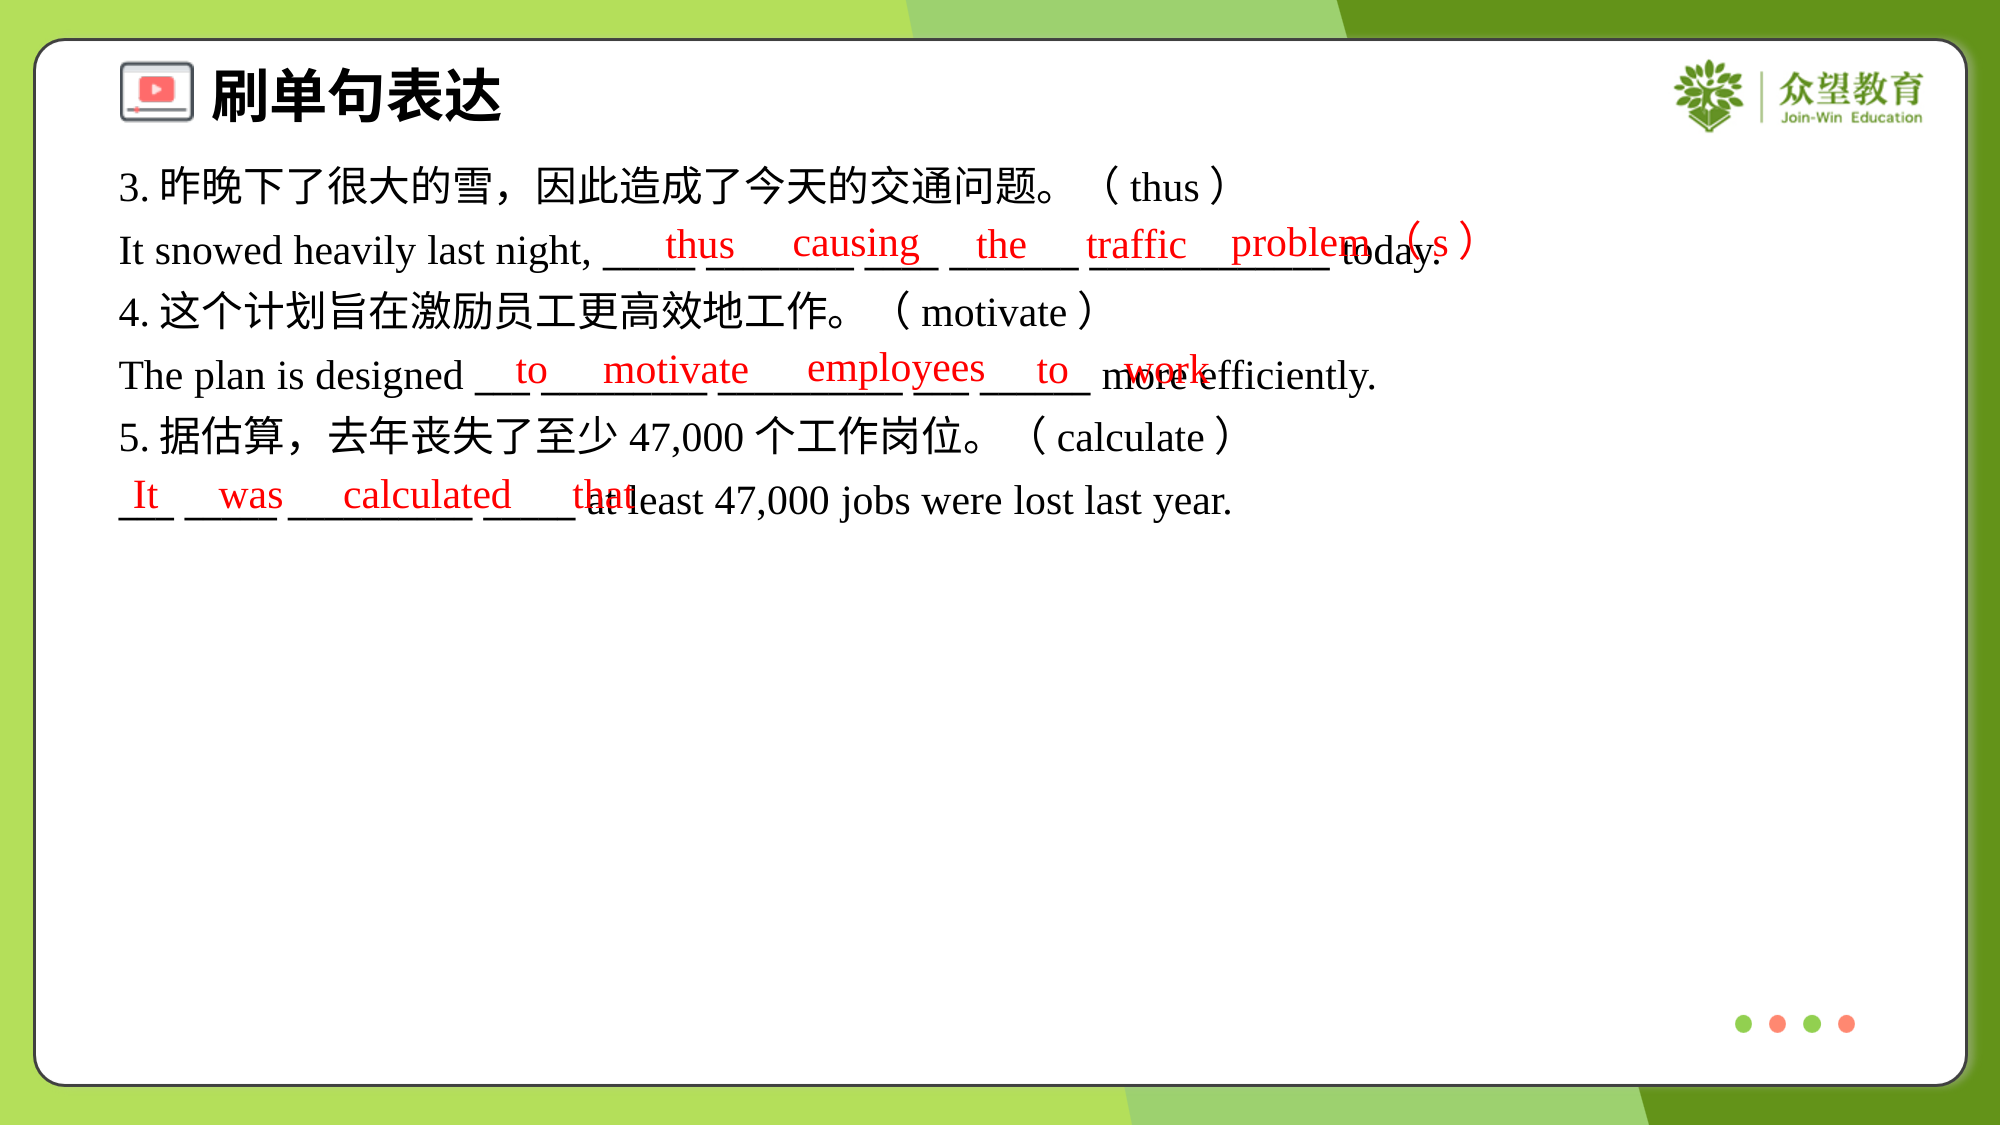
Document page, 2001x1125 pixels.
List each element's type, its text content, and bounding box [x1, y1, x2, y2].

picture [0, 0, 2000, 1125]
text_box traffic [1081, 203, 1192, 262]
text_box was [213, 453, 289, 512]
text_box thus [660, 203, 740, 262]
text_box causing [788, 201, 925, 260]
text_box to [511, 328, 553, 387]
text_box It [128, 453, 163, 512]
text_box the [971, 203, 1032, 262]
text_box problem（s） [1242, 201, 1490, 260]
text_box motivate [598, 328, 754, 387]
text_box work [1119, 328, 1215, 387]
text_box calculated [338, 453, 517, 512]
text_box employees [802, 326, 991, 385]
text_box to [1031, 328, 1074, 387]
text_box that [567, 453, 640, 512]
text_box 3.昨晚下了很大的雪，因此造成了今天的交通问题。（thus） It snowed heavily last night, _____ ________ ____ _______ _____________ today. 4.这个计划旨在激励员工更高效地工作。（motivate） The plan is designed ___ _________ __________ ___ ______ more efficiently. 5.据估算，去年丧失了至少47,000个工作岗位。（calculate） ___ _____ __________ _____ at least 47,000 jobs were lost last year. [118, 147, 1883, 518]
